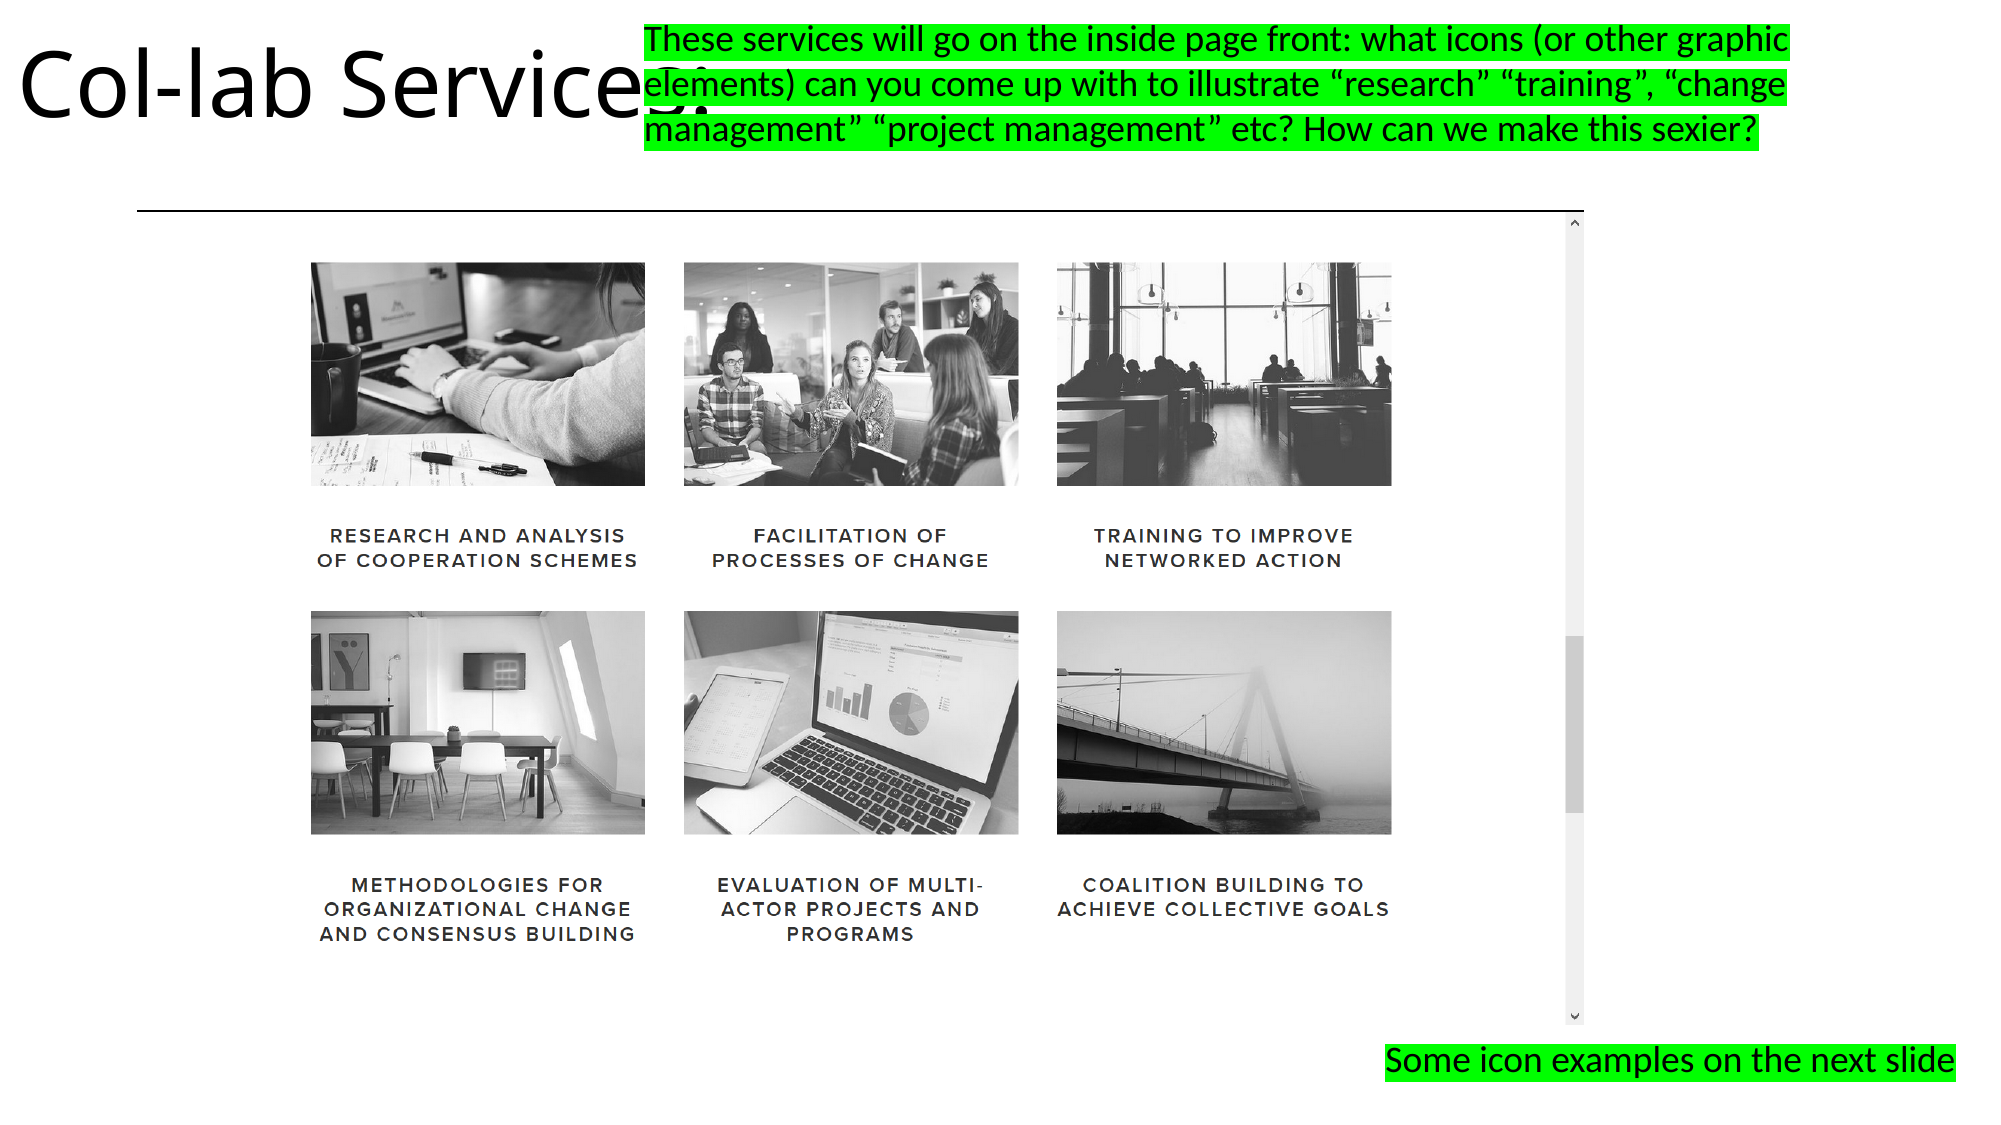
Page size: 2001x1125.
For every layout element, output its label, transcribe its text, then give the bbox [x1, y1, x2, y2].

title Col-lab Services: [3, 0, 1728, 197]
picture [137, 210, 1584, 1025]
text_box These services will go on the inside page front: what icons (or other graphic elements) can you come up with to illustrate “research” “training”, “change management” “project management” etc? How can we make this sexier? [629, 7, 1959, 157]
text_box Some icon examples on the next slide [1370, 1027, 1987, 1088]
